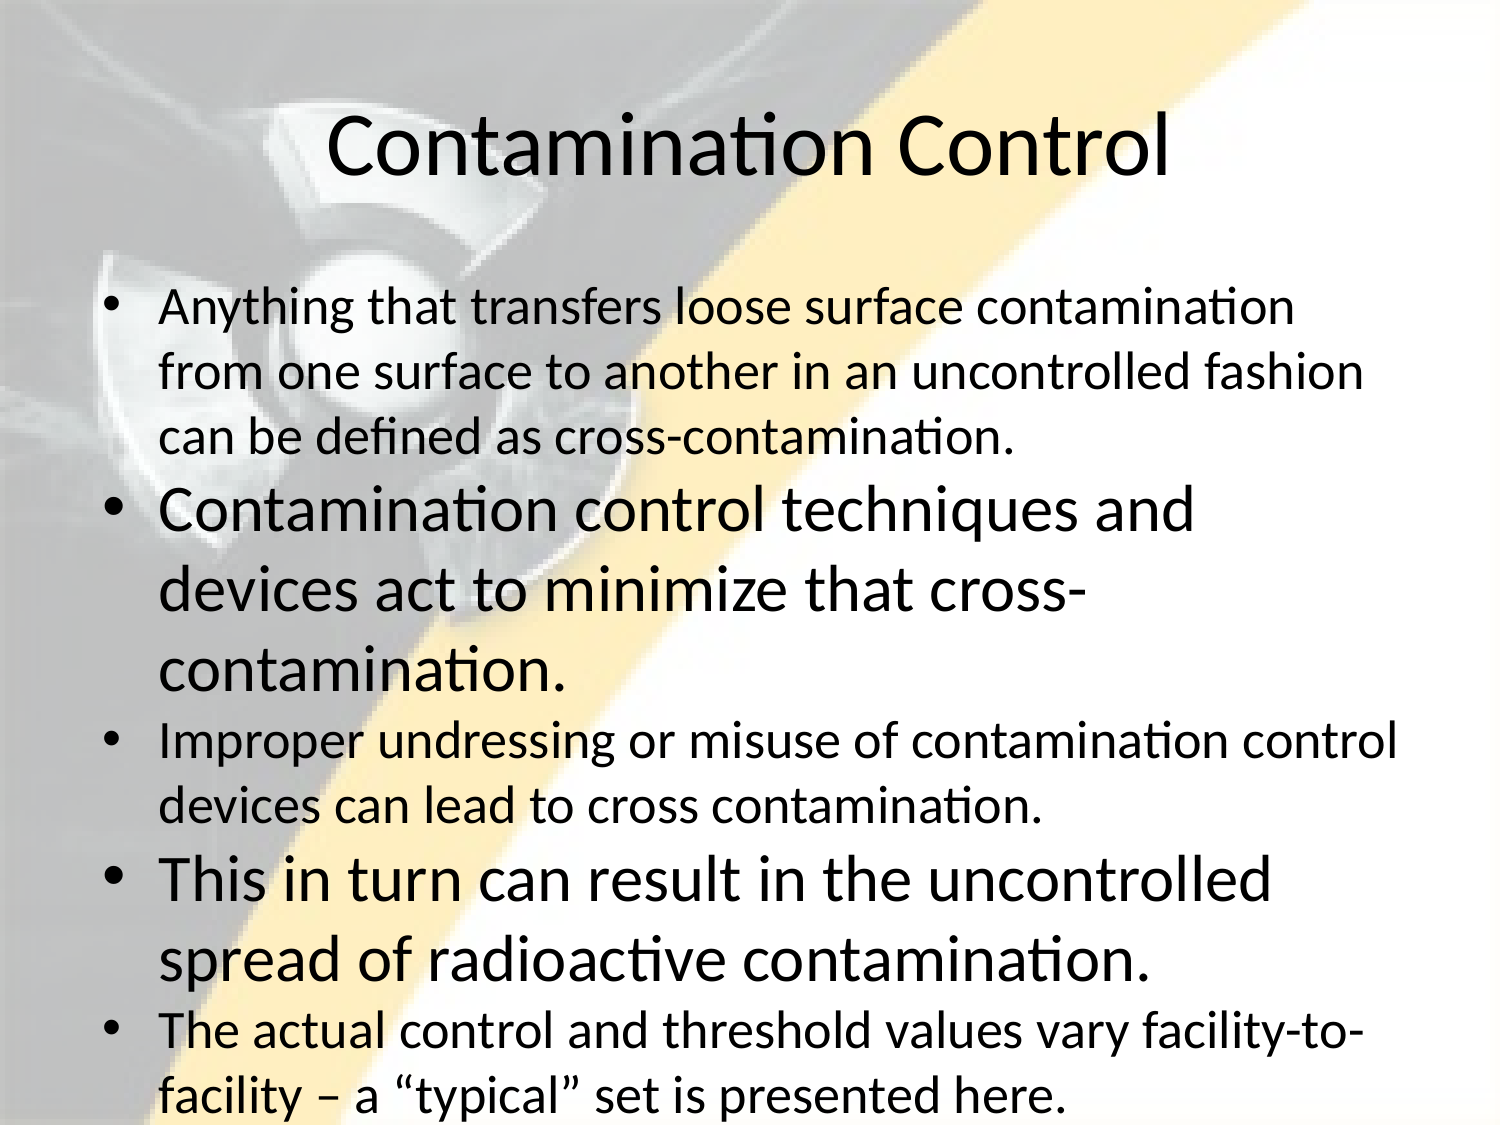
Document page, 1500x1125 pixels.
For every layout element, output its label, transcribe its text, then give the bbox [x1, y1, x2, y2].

title Contamination Control [75, 45, 1425, 233]
list Anything that transfers loose surface contamination from one surface to another in an uncontrolled fashion can be defined as cross-contamination. Contamination control techniques and devices act to minimize that cross-contamination. Improper undressing or misuse of contamination control devices can lead to cross contamination. This in turn can result in the uncontrolled spread of radioactive contamination. The actual control and threshold values vary facility-to-facility – a “typical” set is presented here. [87, 262, 1425, 1000]
